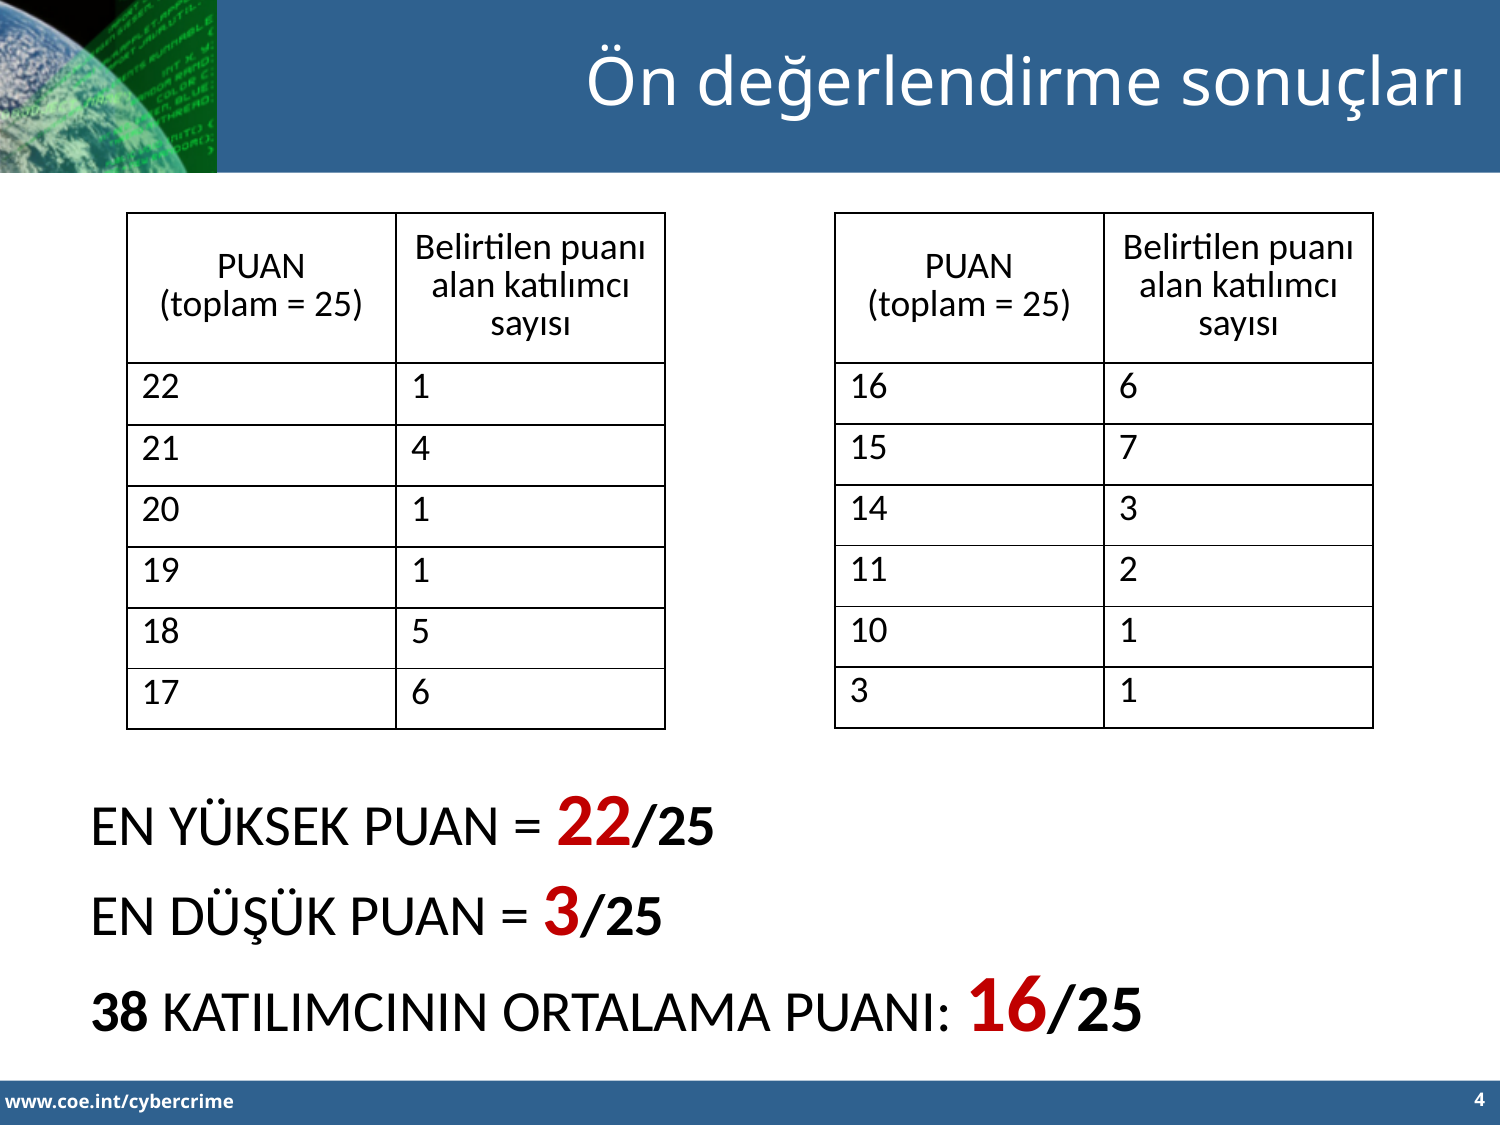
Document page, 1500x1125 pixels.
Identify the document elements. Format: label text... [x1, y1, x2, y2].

table_cell 1 [1105, 668, 1372, 727]
table_cell 6 [397, 669, 664, 728]
text_box Ön değerlendirme sonuçları [230, 31, 1483, 126]
table_cell 1 [397, 548, 664, 607]
table_header Belirtilen puanı alan katılımcı sayısı [397, 214, 664, 362]
table_cell 2 [1105, 546, 1372, 606]
table_cell 16 [836, 364, 1103, 423]
table_cell 5 [397, 609, 664, 668]
table_cell 4 [397, 426, 664, 485]
picture [0, 1, 217, 173]
table_header PUAN (toplam = 25) [836, 214, 1103, 362]
table_cell 14 [836, 486, 1103, 545]
table_cell 11 [836, 546, 1103, 606]
table_cell 6 [1105, 364, 1372, 423]
table_cell 1 [1105, 607, 1372, 666]
table_header Belirtilen puanı alan katılımcı sayısı [1105, 214, 1372, 362]
table_cell 10 [836, 607, 1103, 666]
table_cell 21 [128, 426, 395, 485]
table_cell 15 [836, 425, 1103, 484]
table_cell 17 [128, 669, 395, 728]
table_cell 3 [836, 668, 1103, 727]
table_cell 7 [1105, 425, 1372, 484]
text_box EN YÜKSEK PUAN = 22/25 EN DÜŞÜK PUAN = 3/25 38 KATILIMCININ ORTALAMA PUANI: 16/25 [74, 781, 1425, 1069]
table_cell 19 [128, 548, 395, 607]
table_cell 20 [128, 487, 395, 546]
table_cell 18 [128, 609, 395, 668]
table_cell 3 [1105, 486, 1372, 545]
table_cell 1 [397, 364, 664, 424]
table_header PUAN (toplam = 25) [128, 214, 395, 362]
table_cell 22 [128, 364, 395, 424]
table_cell 1 [397, 487, 664, 546]
